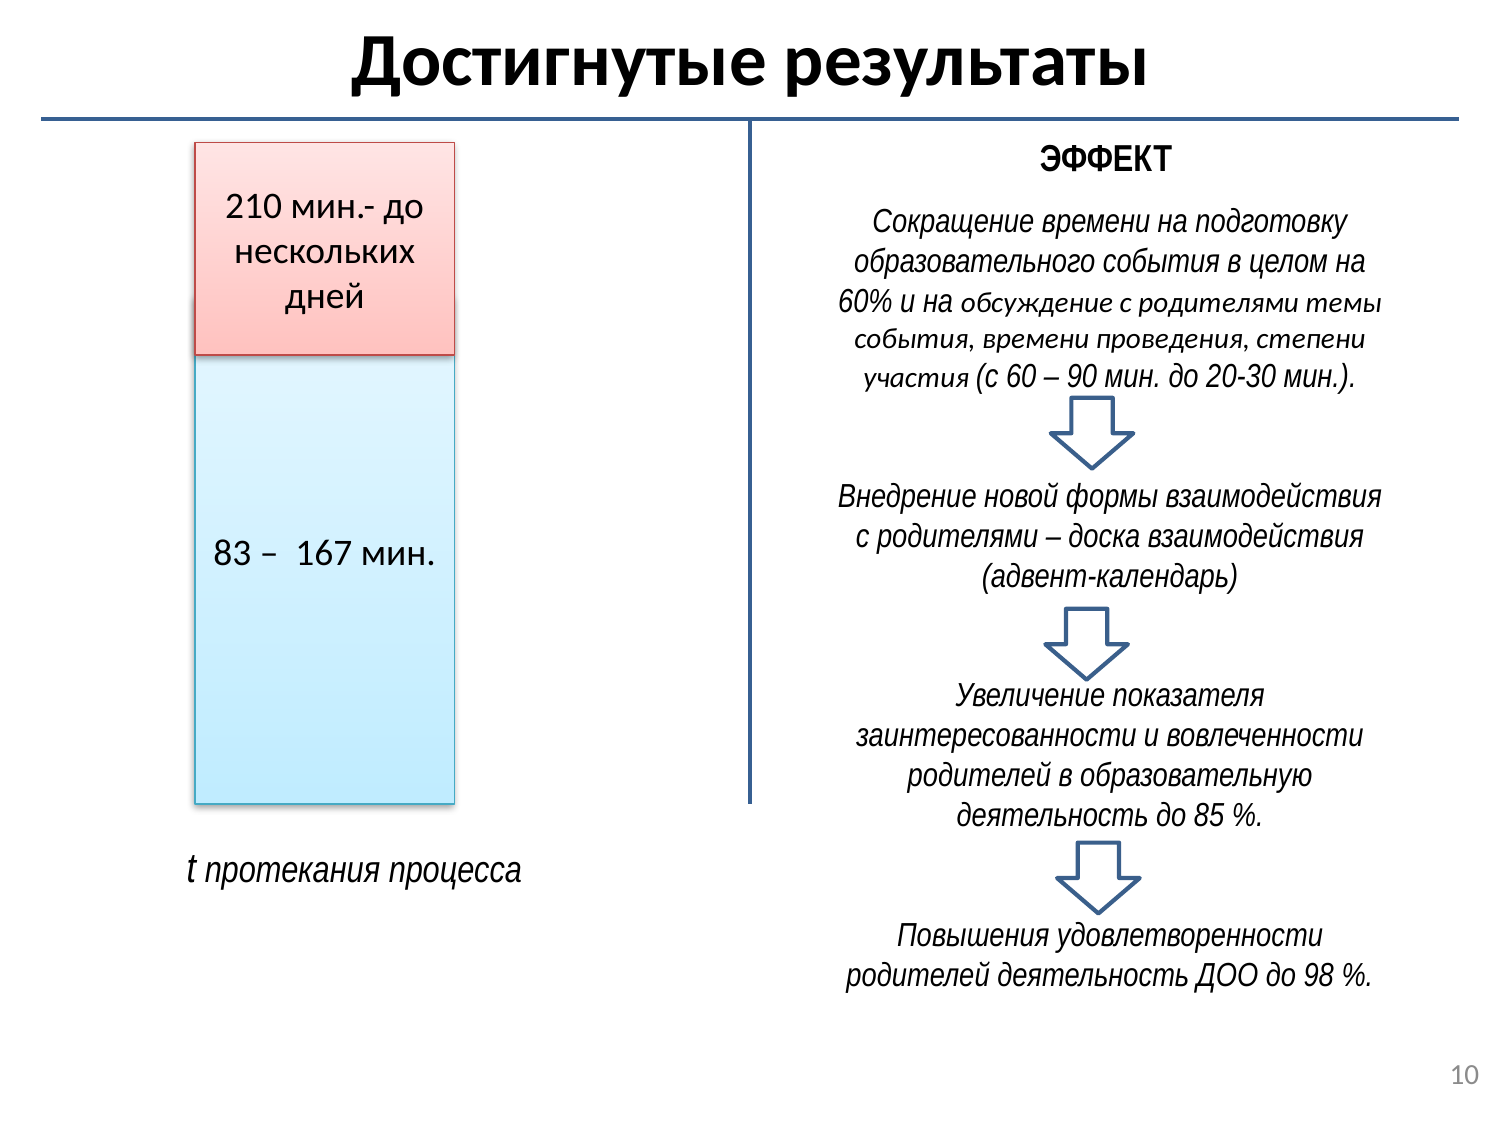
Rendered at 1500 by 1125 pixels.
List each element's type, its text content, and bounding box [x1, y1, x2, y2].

slide_number 10 [1144, 1042, 1495, 1103]
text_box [41, 118, 1459, 1011]
title Достигнутые результаты [41, 19, 1460, 92]
